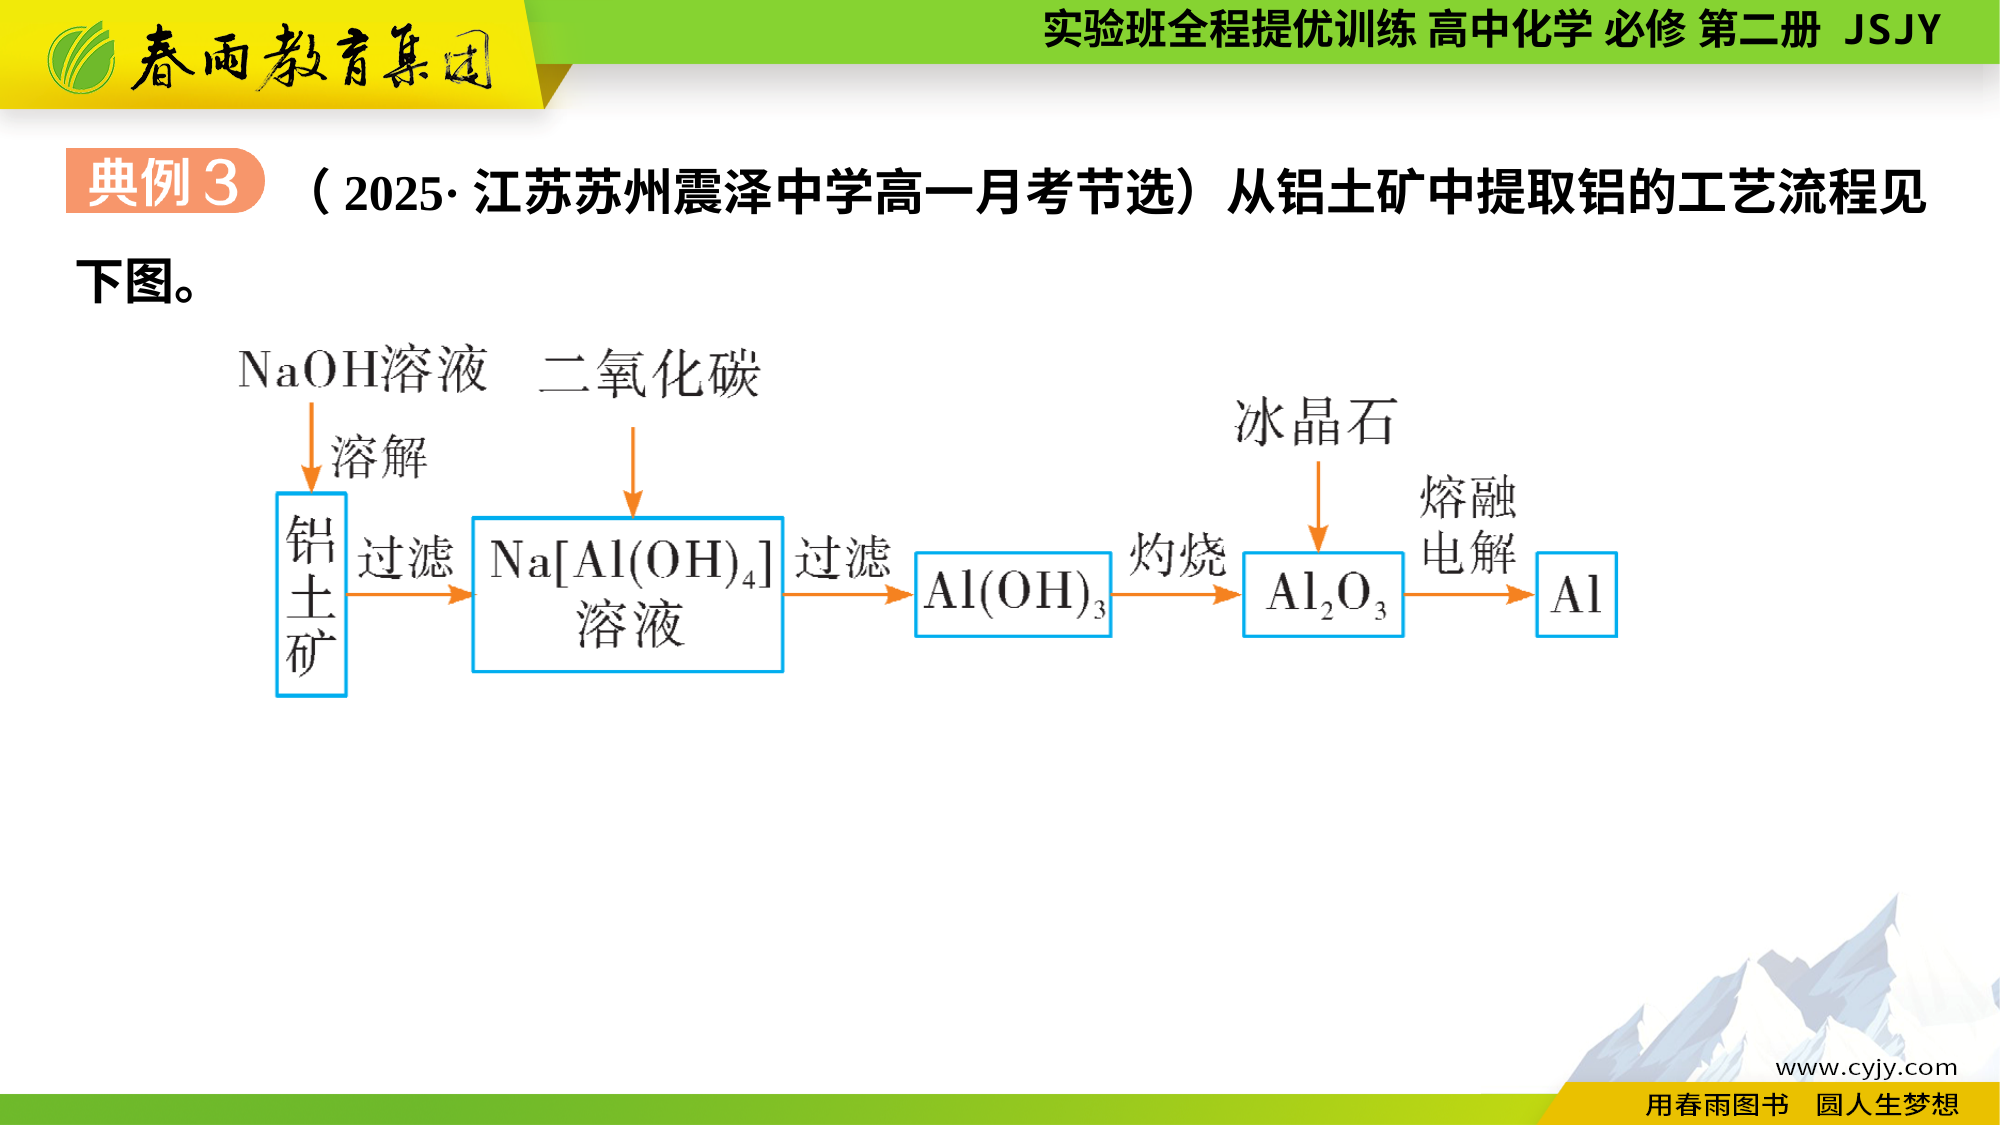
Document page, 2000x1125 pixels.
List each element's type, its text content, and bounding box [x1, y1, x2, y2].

list （2025·江苏苏州震泽中学高一月考节选）从铝土矿中提取铝的工艺流程见下图。 [59, 122, 1944, 308]
picture [0, 0, 2000, 1125]
